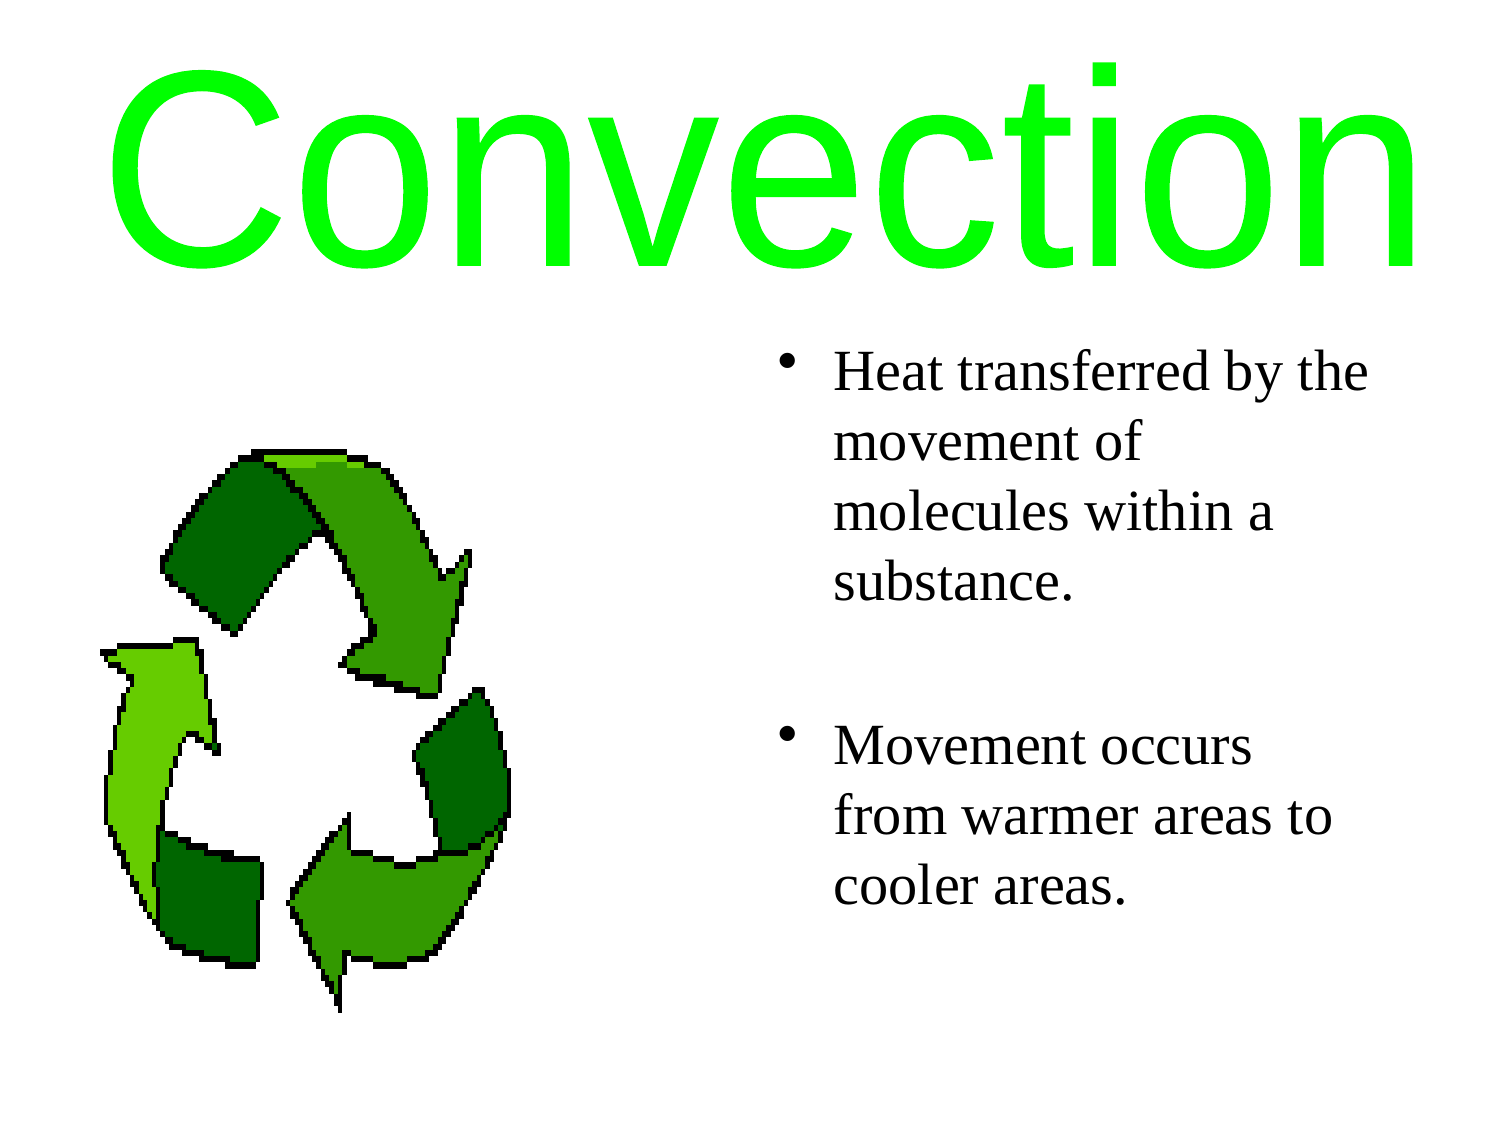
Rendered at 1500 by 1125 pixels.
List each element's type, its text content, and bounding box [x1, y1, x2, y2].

picture [87, 437, 526, 1013]
list Heat transferred by the movement of molecules within a substance. Movement occurs from warmer areas to cooler areas. [762, 324, 1388, 1001]
